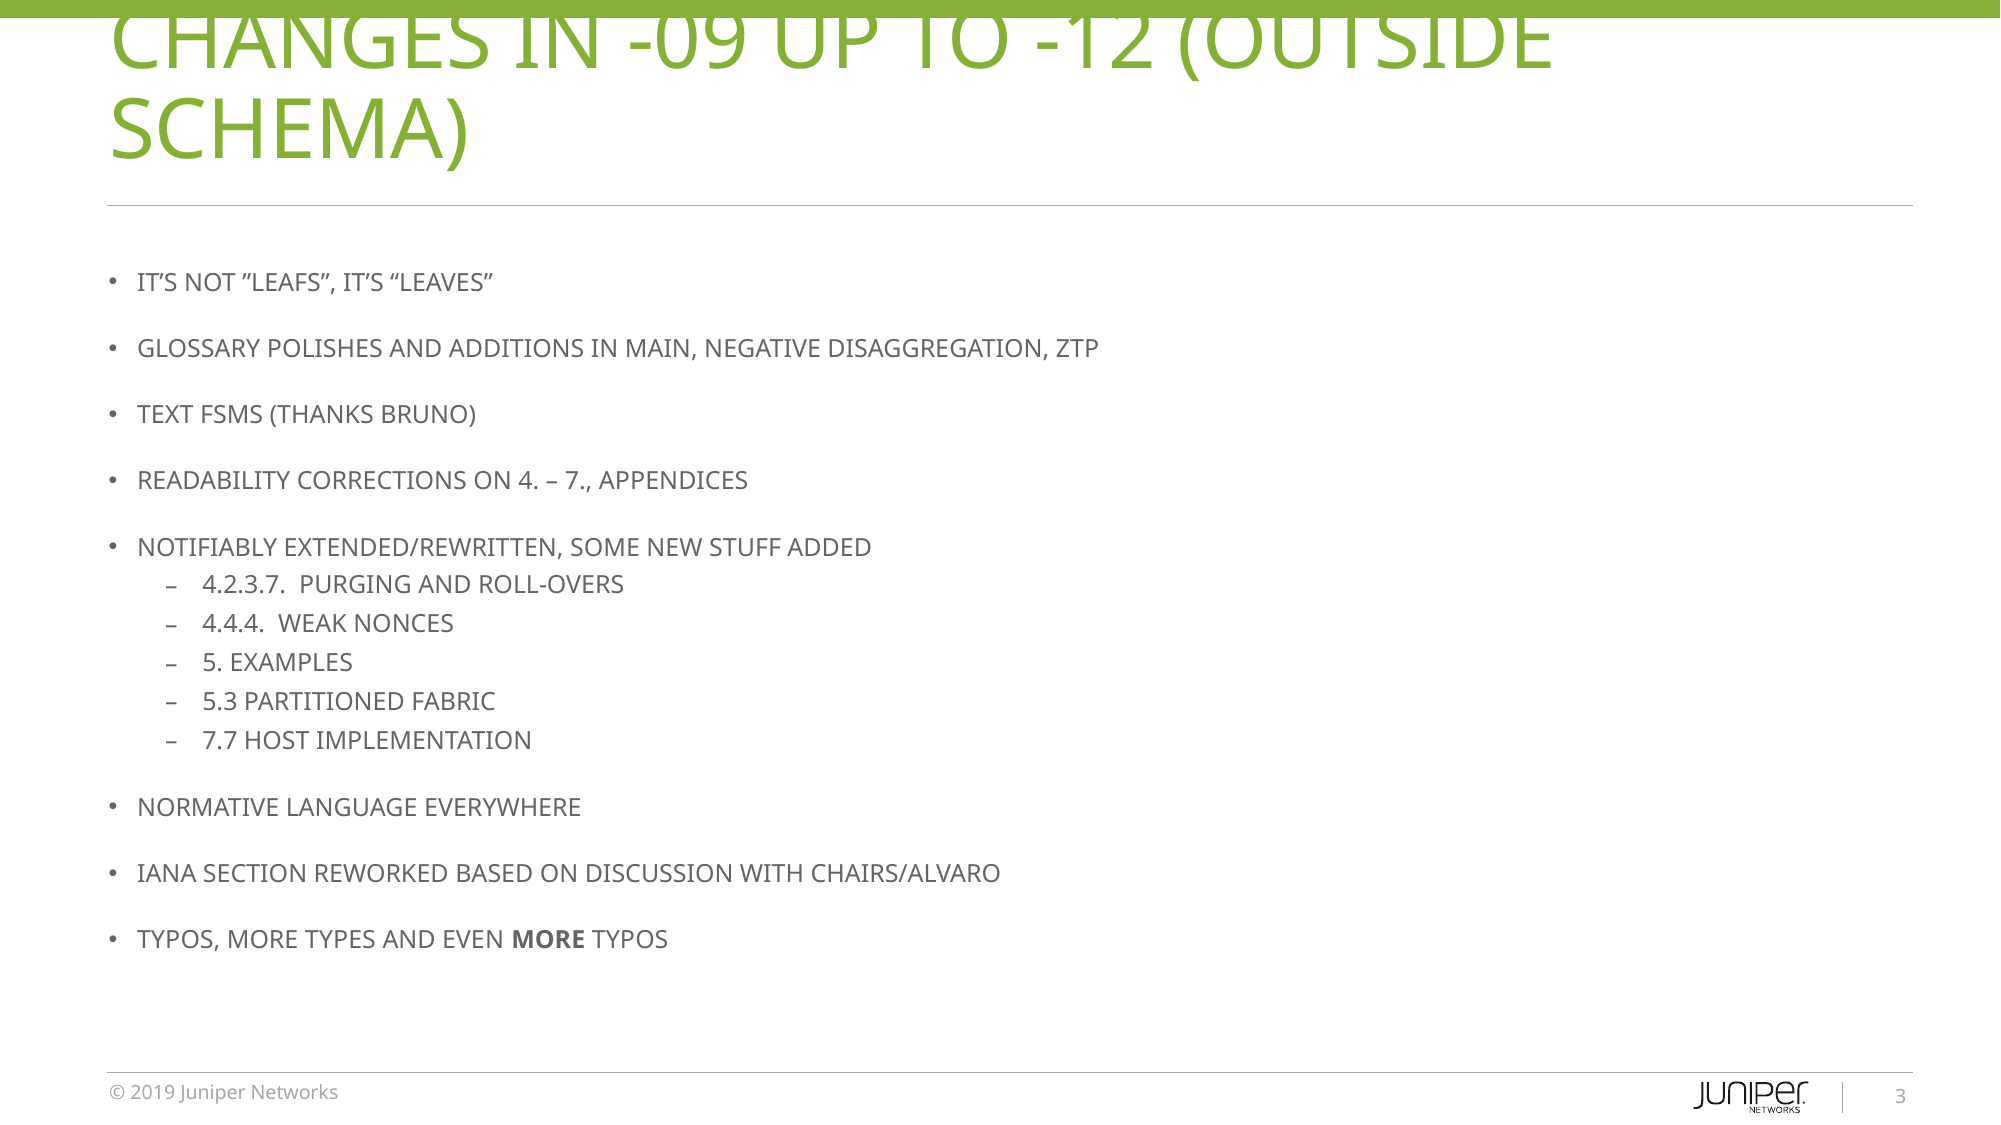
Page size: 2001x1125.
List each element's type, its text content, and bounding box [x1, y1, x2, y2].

list It’s not ”Leafs”, it’s “Leaves” Glossary Polishes and Additions in Main, Negative Disaggregation, ZTP Text FSMs (Thanks Bruno) Readability Corrections on 4. – 7., Appendices Notifiably Extended/Rewritten, Some New Stuff Added 4.2.3.7. Purging and Roll-Overs 4.4.4. Weak Nonces 5. Examples 5.3 Partitioned Fabric 7.7 Host Implementation Normative Language Everywhere IANA Section Reworked Based on Discussion with Chairs/Alvaro Typos, More Types and Even More Typos [108, 263, 1912, 972]
title Changes in -09 Up to -12 (Outside Schema) [109, 35, 1913, 177]
slide_number 3 [1852, 1085, 1907, 1109]
